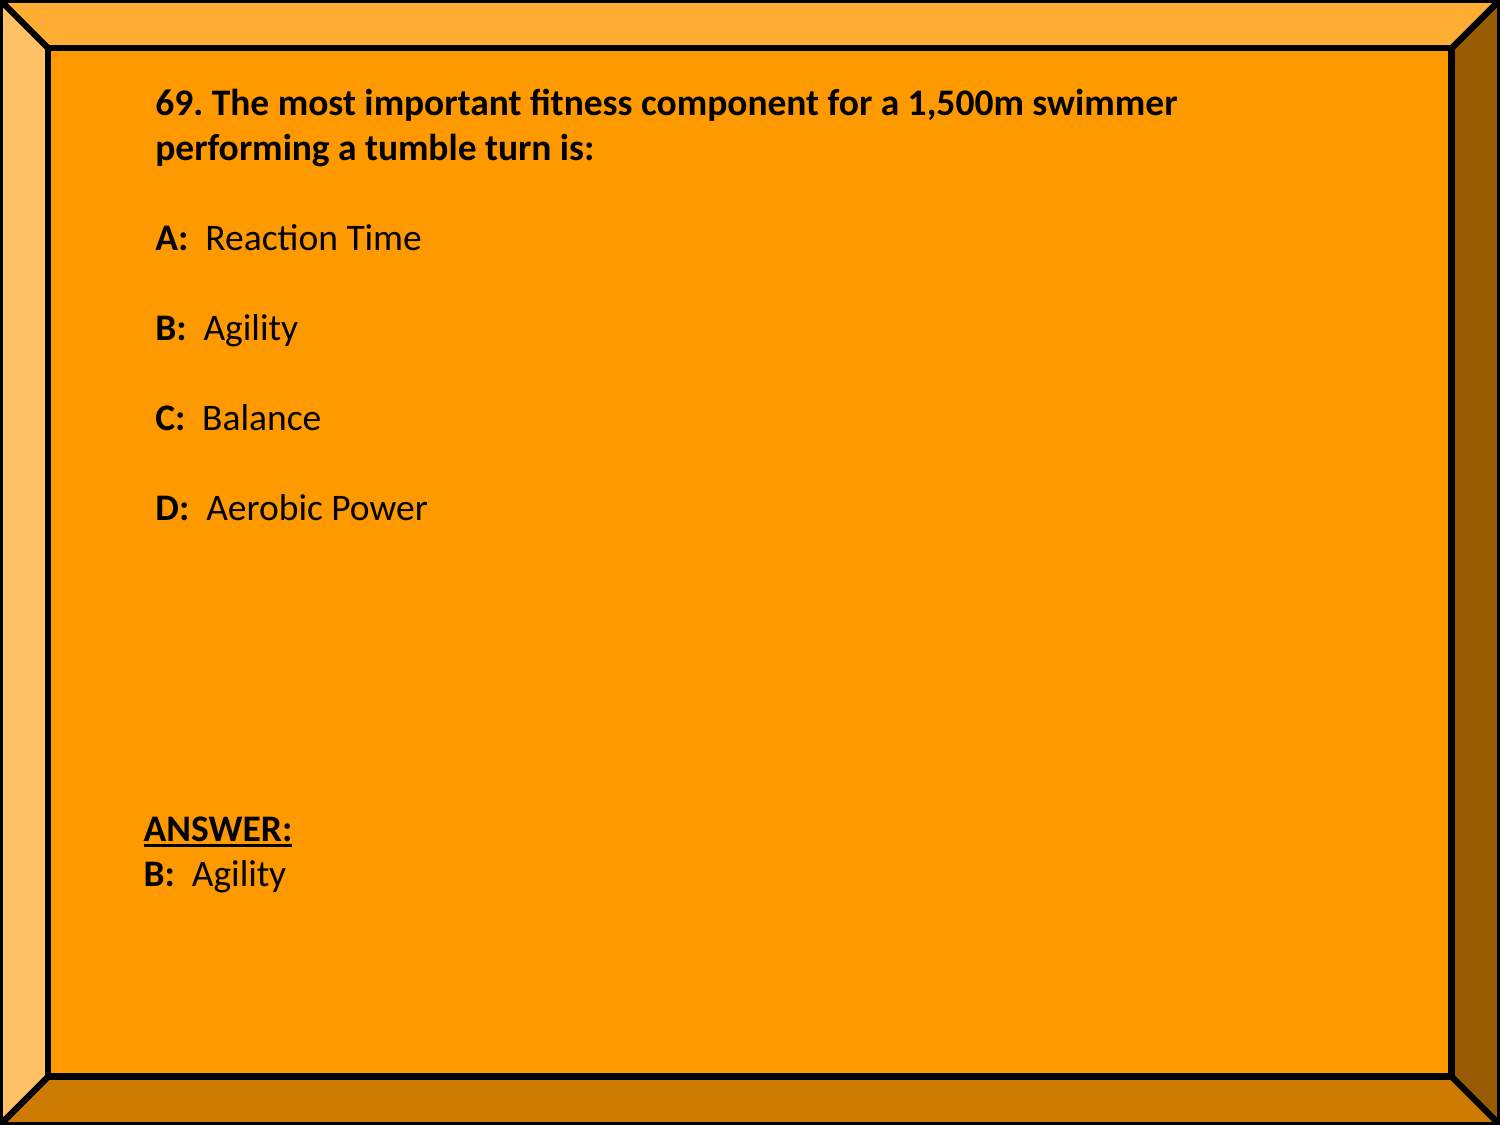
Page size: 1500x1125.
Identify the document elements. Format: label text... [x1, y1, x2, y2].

text_box ANSWER: B: Agility [128, 796, 1383, 947]
text_box 69. The most important fitness component for a 1,500m swimmer performing a tumble turn is: A: Reaction Time B: Agility C: Balance D: Aerobic Power [140, 70, 1371, 580]
